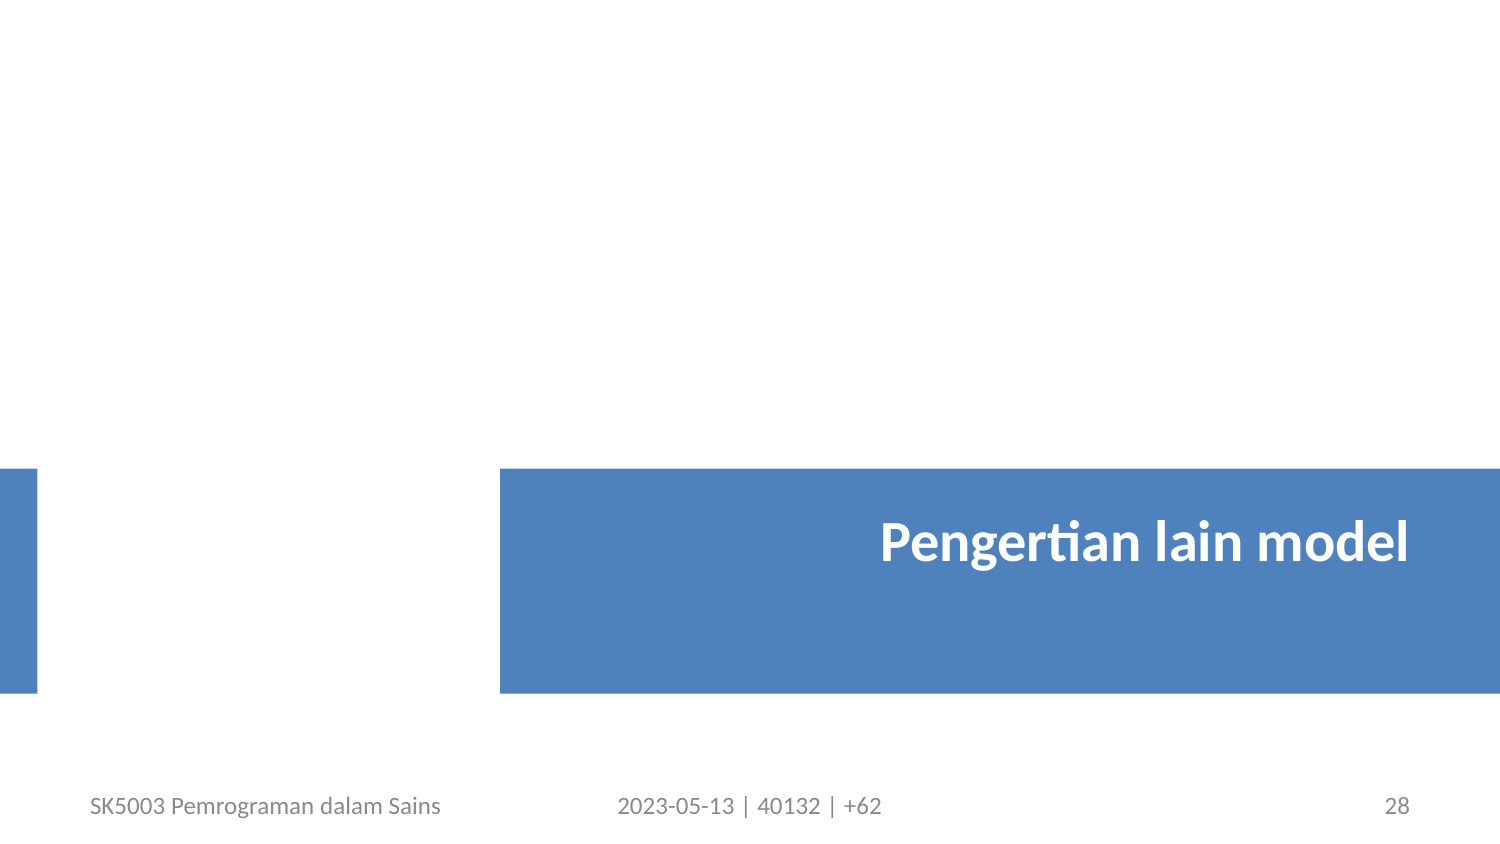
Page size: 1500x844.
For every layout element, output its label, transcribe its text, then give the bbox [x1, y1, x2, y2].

slide_number 28 [1074, 782, 1425, 827]
slide_number SK5003 Pemrograman dalam Sains [75, 782, 463, 827]
footer 2023-05-13 | 40132 | +62 [512, 782, 988, 827]
text_box Pengertian lain model [587, 509, 1425, 666]
